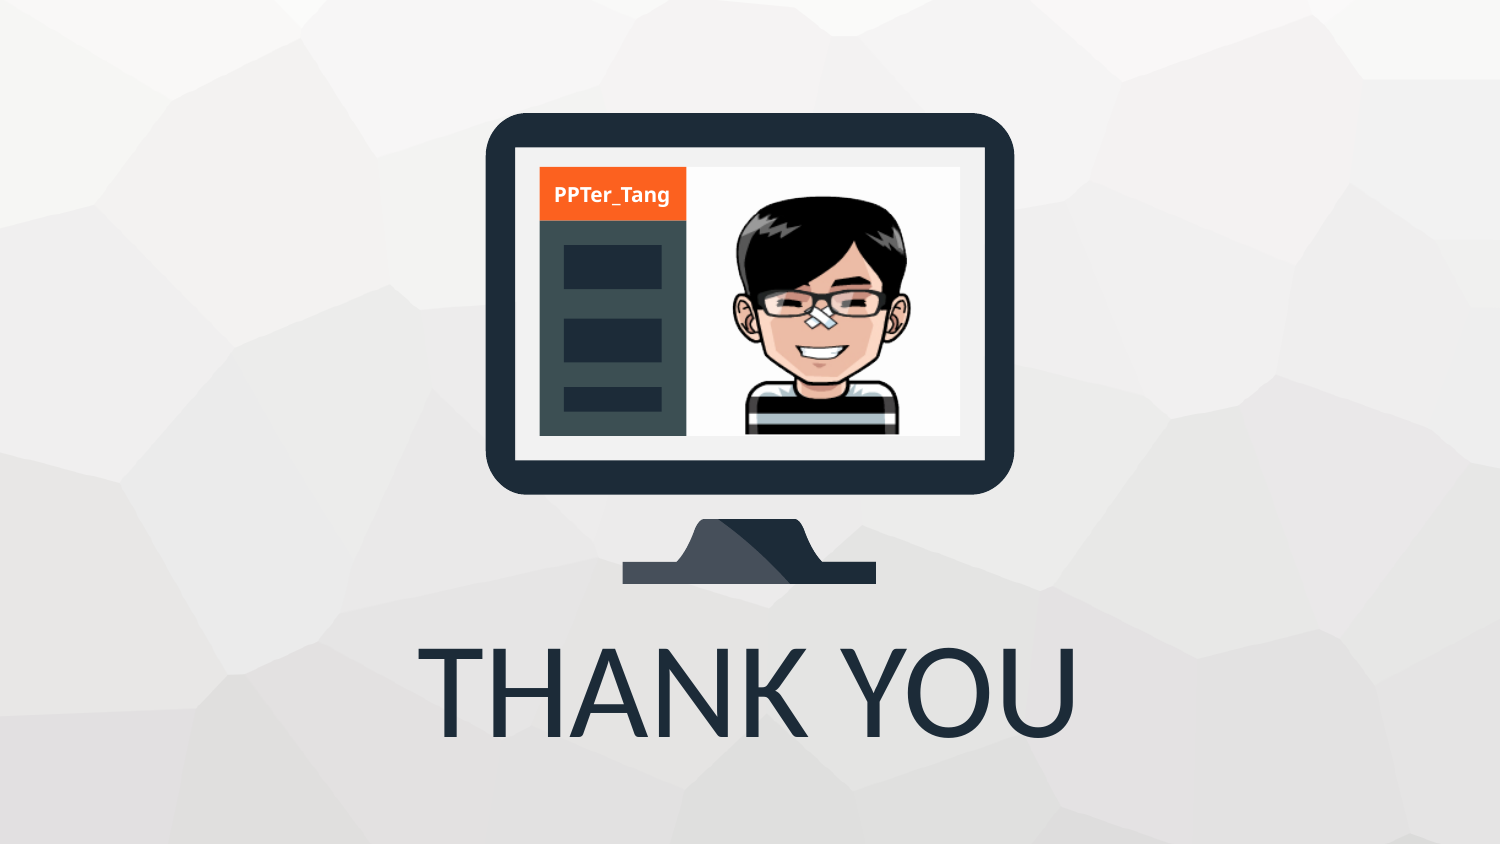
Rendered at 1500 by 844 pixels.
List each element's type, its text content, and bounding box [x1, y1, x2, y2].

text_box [485, 112, 1015, 585]
text_box THANK YOU [402, 592, 1098, 772]
picture [0, 0, 1500, 844]
